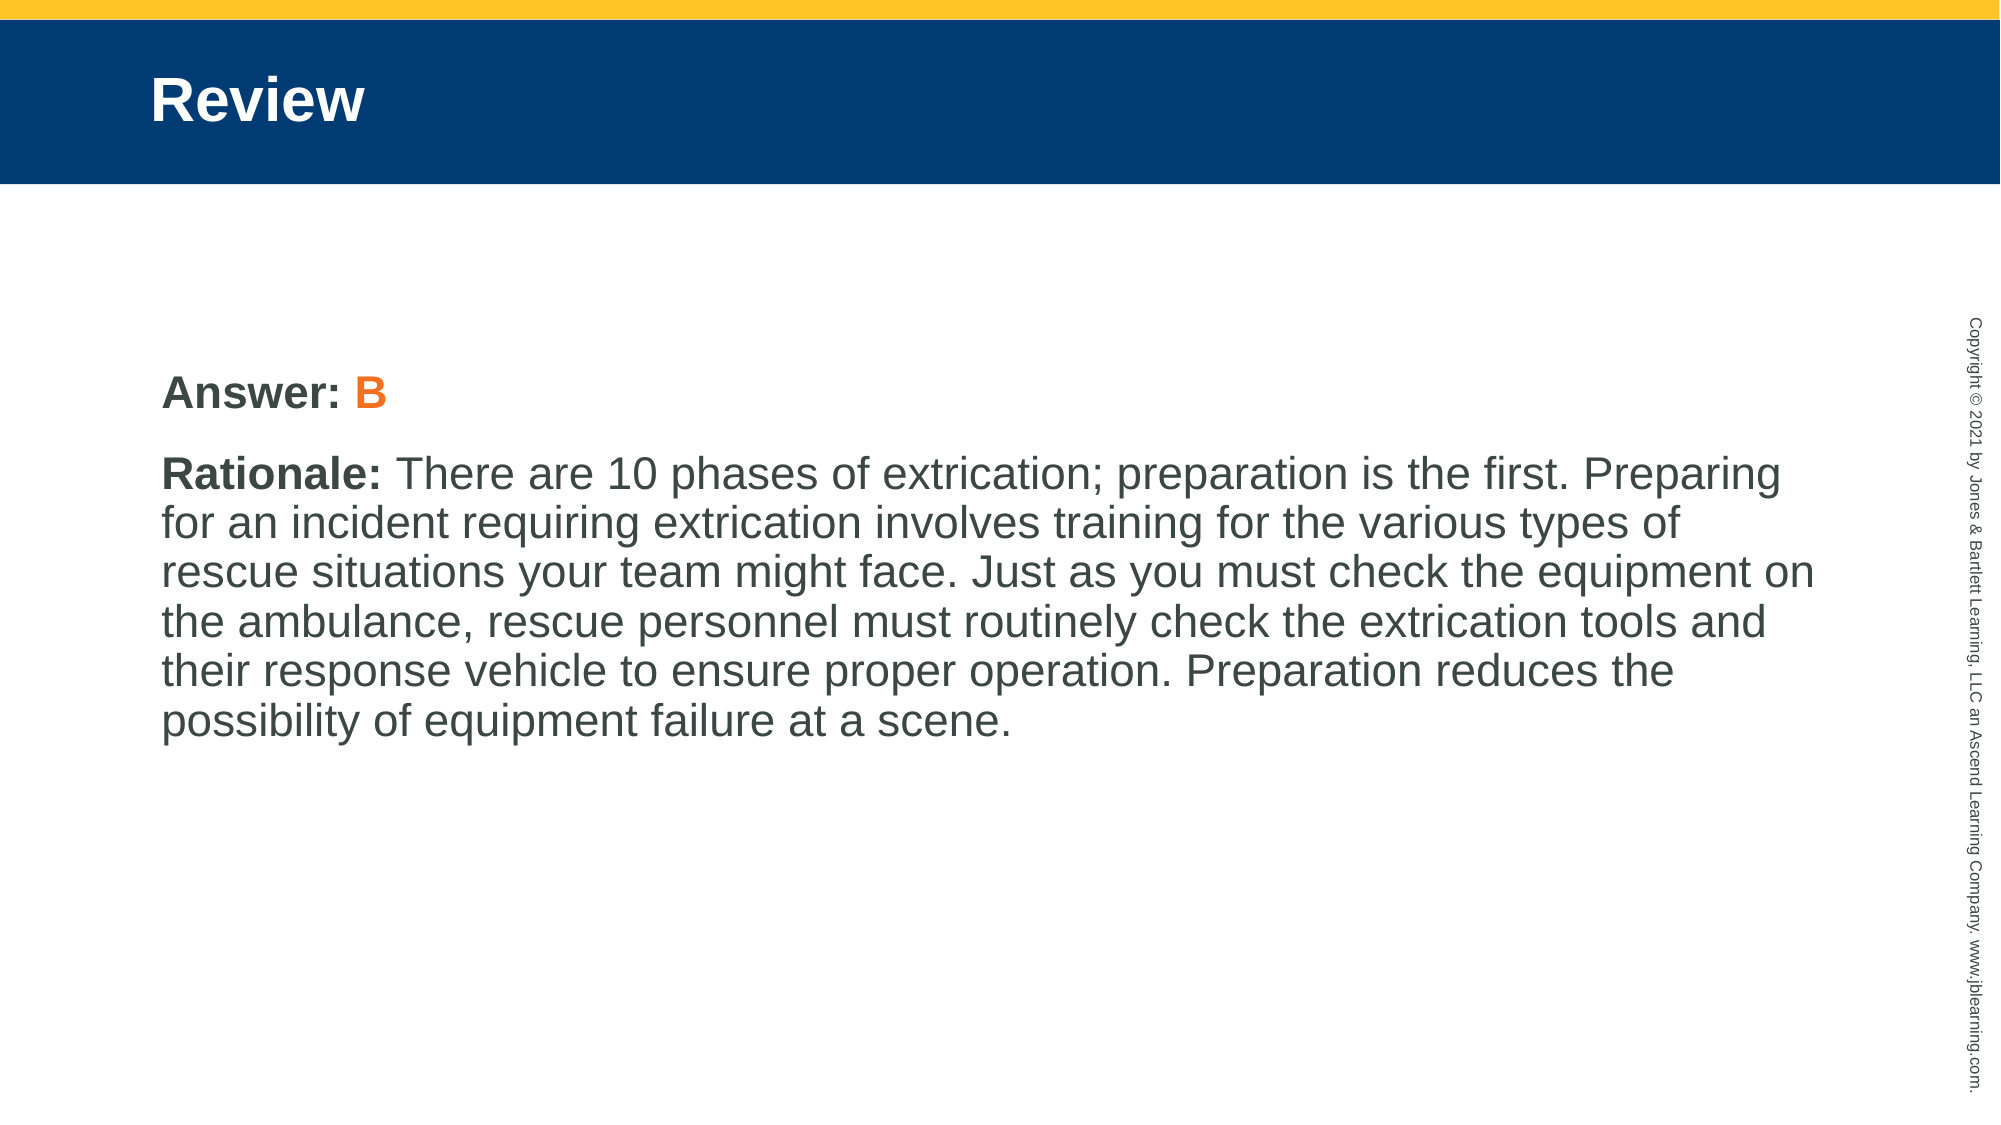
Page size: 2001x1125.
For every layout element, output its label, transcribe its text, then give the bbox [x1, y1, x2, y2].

list Answer: B Rationale: There are 10 phases of extrication; preparation is the first. Preparing for an incident requiring extrication involves training for the various types of rescue situations your team might face. Just as you must check the equipment on the ambulance, rescue personnel must routinely check the extrication tools and their response vehicle to ensure proper operation. Preparation reduces the possibility of equipment failure at a scene. [146, 361, 1859, 1016]
title Review [0, 19, 2000, 185]
